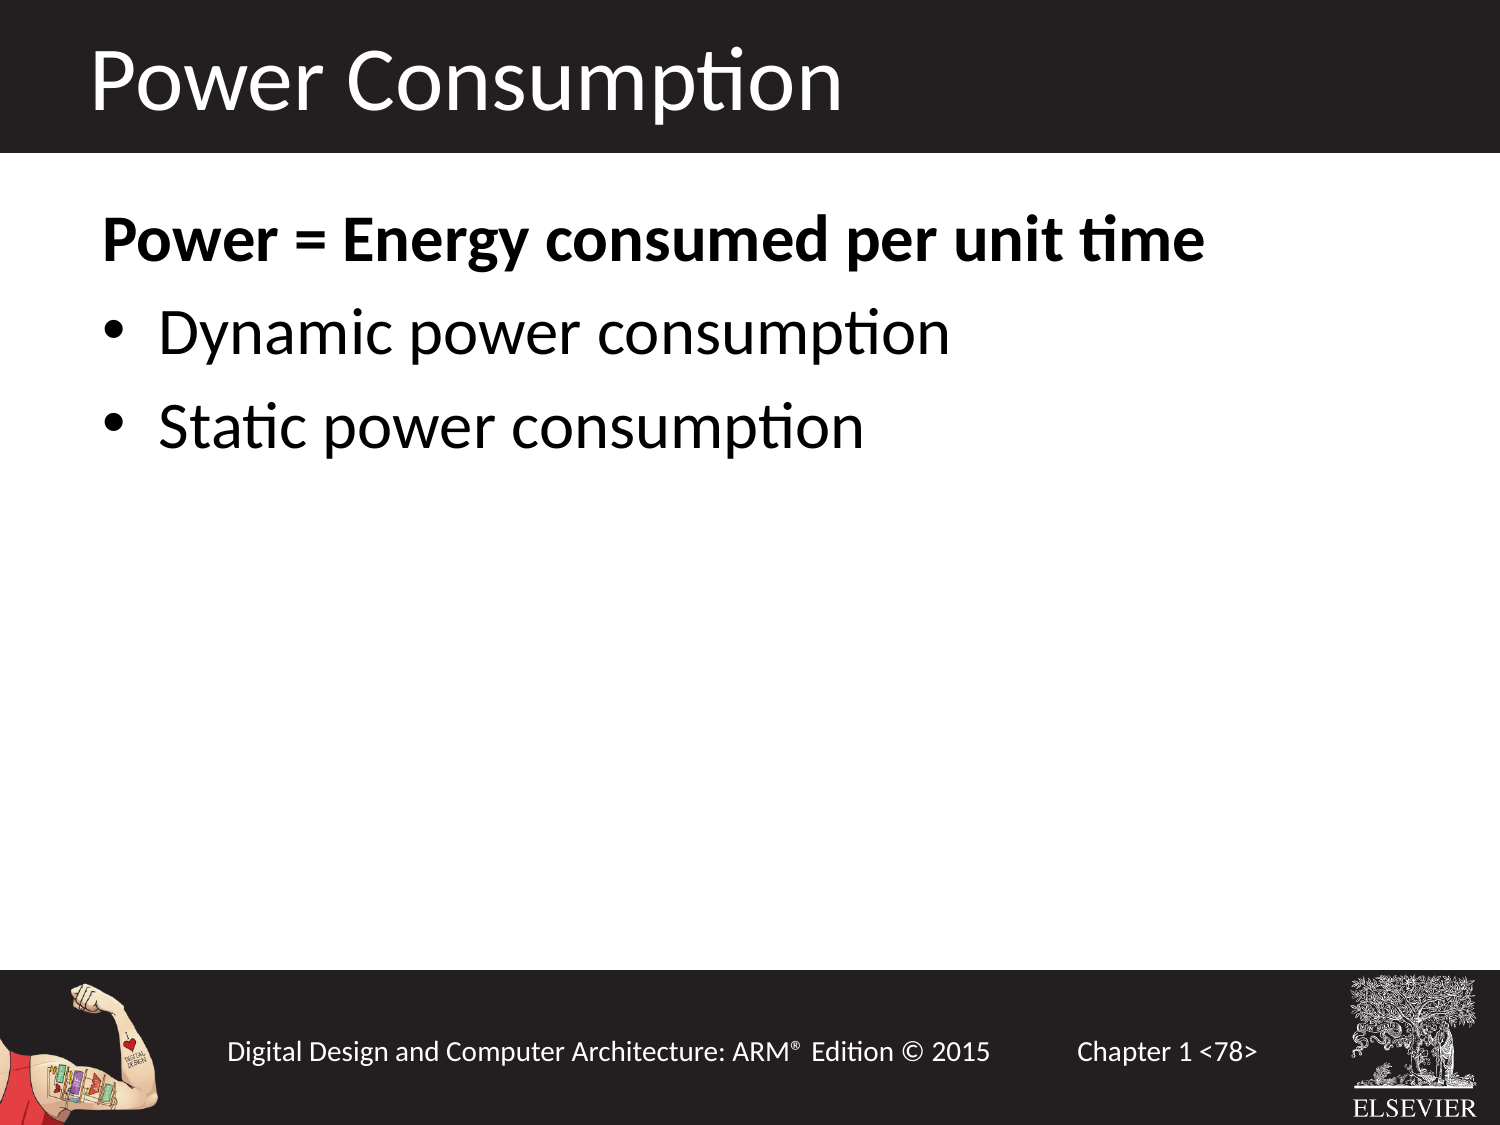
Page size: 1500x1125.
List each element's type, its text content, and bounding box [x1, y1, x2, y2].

text_box Power Consumption [75, 11, 1375, 136]
list Power = Energy consumed per unit time Dynamic power consumption Static power consumption [87, 187, 1438, 930]
picture [0, 979, 163, 1125]
picture [1350, 974, 1477, 1117]
